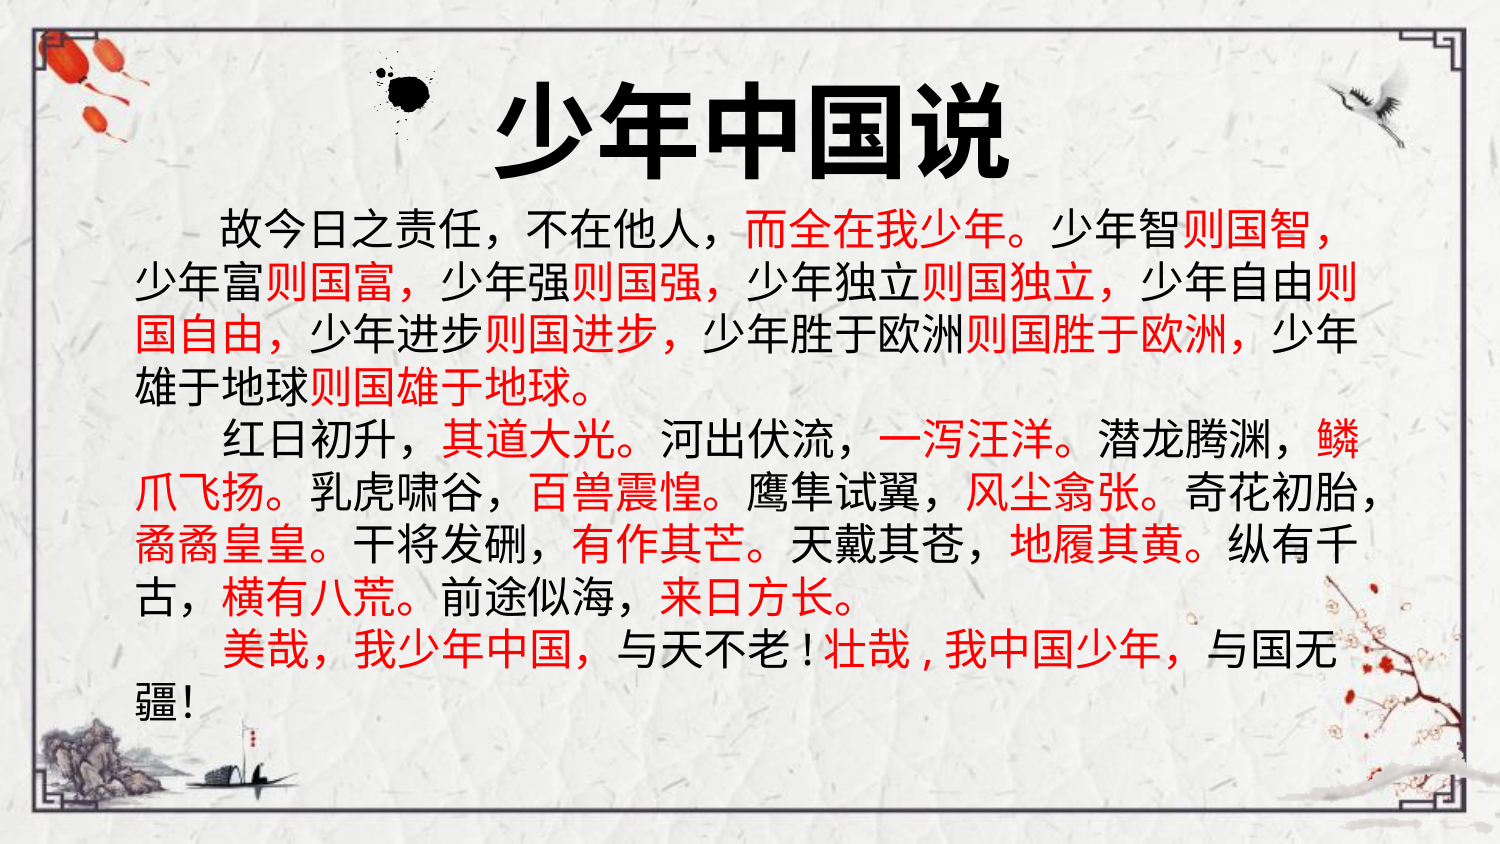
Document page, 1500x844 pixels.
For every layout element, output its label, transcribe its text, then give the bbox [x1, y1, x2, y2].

text_box 故今日之责任，不在他人，而全在我少年。少年智则国智，少年富则国富，少年强则国强，少年独立则国独立，少年自由则国自由，少年进步则国进步，少年胜于欧洲则国胜于欧洲，少年雄于地球则国雄于地球。 红日初升，其道大光。河出伏流，一泻汪洋。潜龙腾渊，鳞爪飞扬。乳虎啸谷，百兽震惶。鹰隼试翼，风尘翕张。奇花初胎，矞矞皇皇。干将发硎，有作其芒。天戴其苍，地履其黄。纵有千古，横有八荒。前途似海，来日方长。 美哉，我少年中国，与天不老!壮哉,我中国少年，与国无疆！ [122, 196, 1378, 733]
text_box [368, 51, 1094, 201]
picture [0, 0, 1500, 844]
